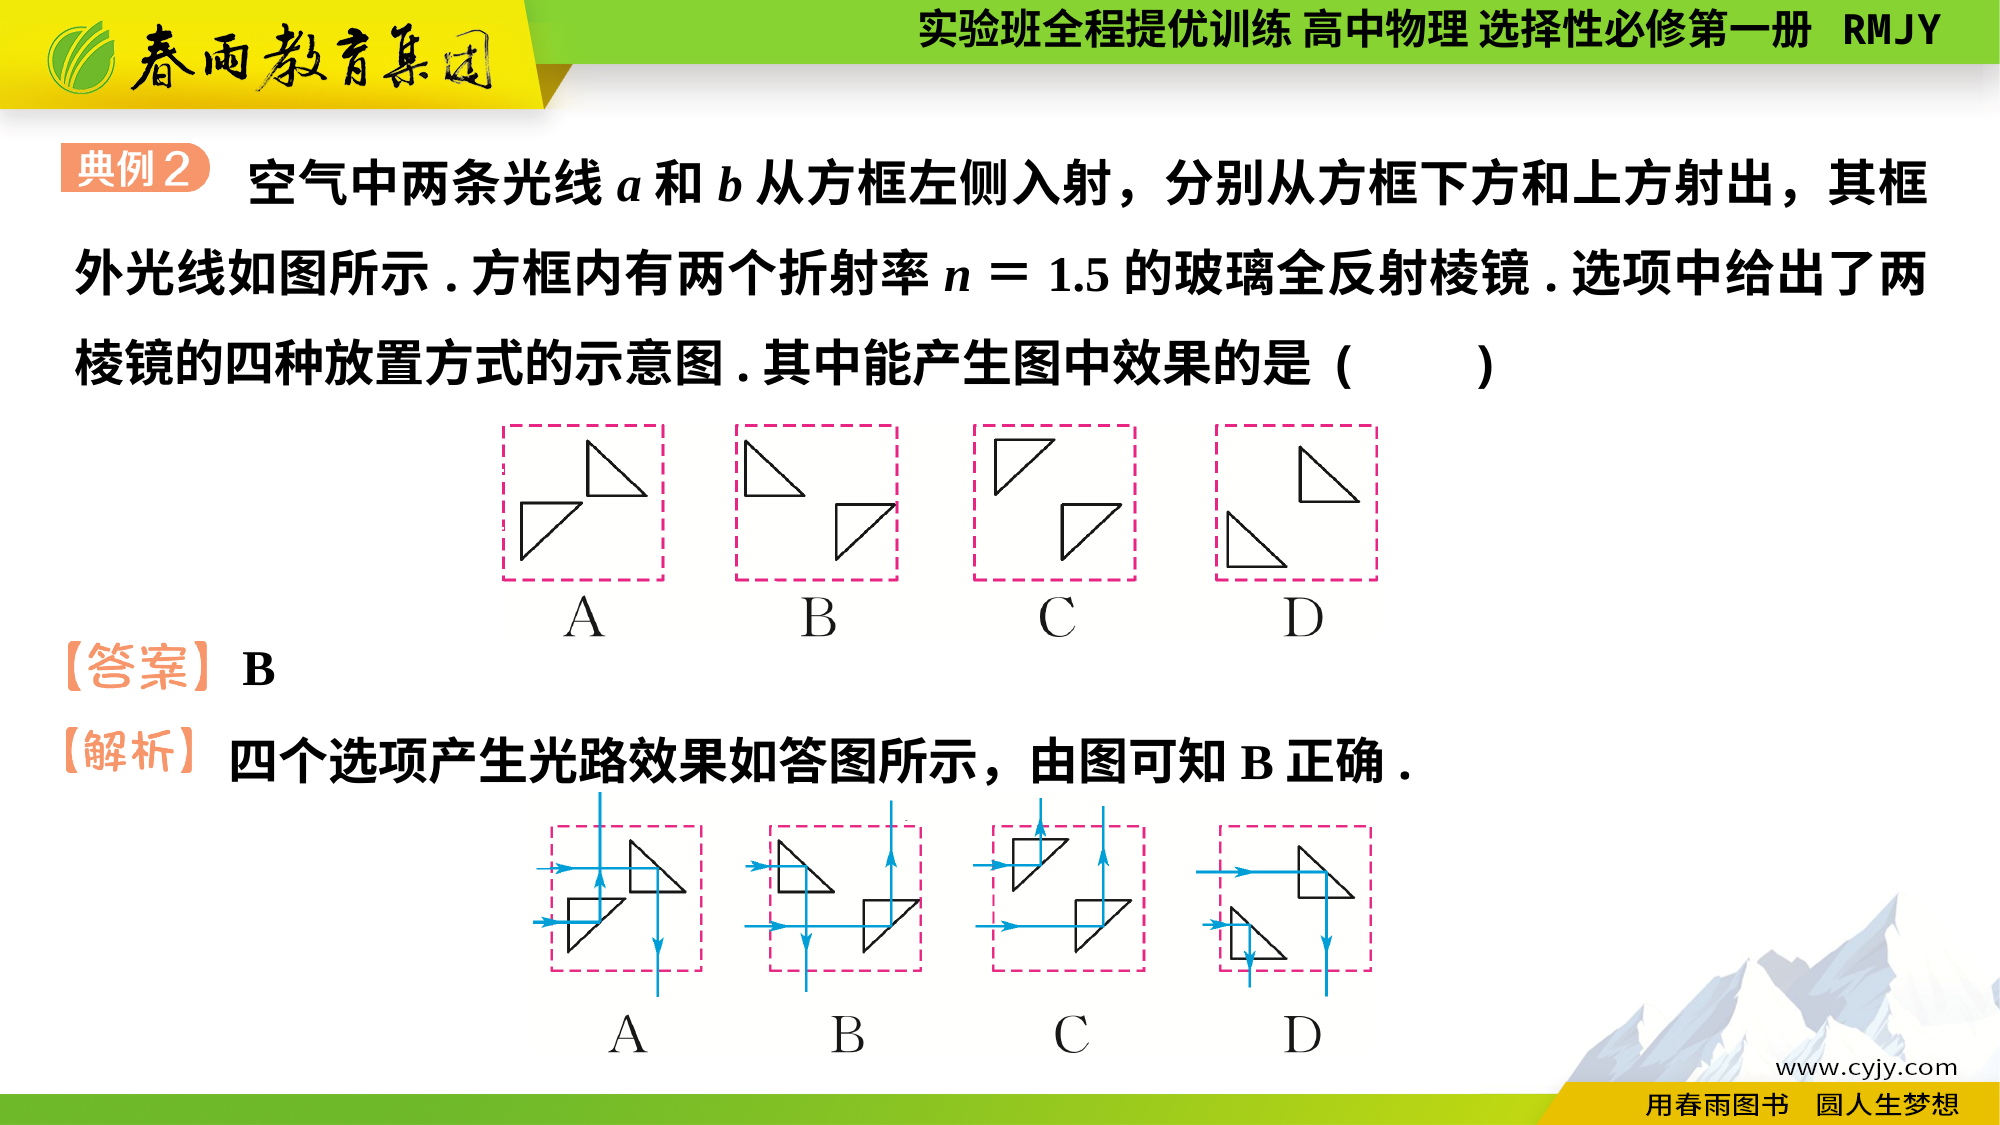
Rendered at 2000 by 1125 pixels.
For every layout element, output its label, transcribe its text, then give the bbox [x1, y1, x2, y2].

text_box B [227, 628, 291, 692]
list 空气中两条光线a和b从方框左侧入射，分别从方框下方和上方射出，其框外光线如图所示.方框内有两个折射率n＝1.5的玻璃全反射棱镜.选项中给出了两棱镜的四种放置方式的示意图.其中能产生图中效果的是 ( ) [59, 113, 1944, 390]
picture [0, 0, 2000, 1125]
text_box 四个选项产生光路效果如答图所示，由图可知B正确. [66, 692, 1951, 798]
